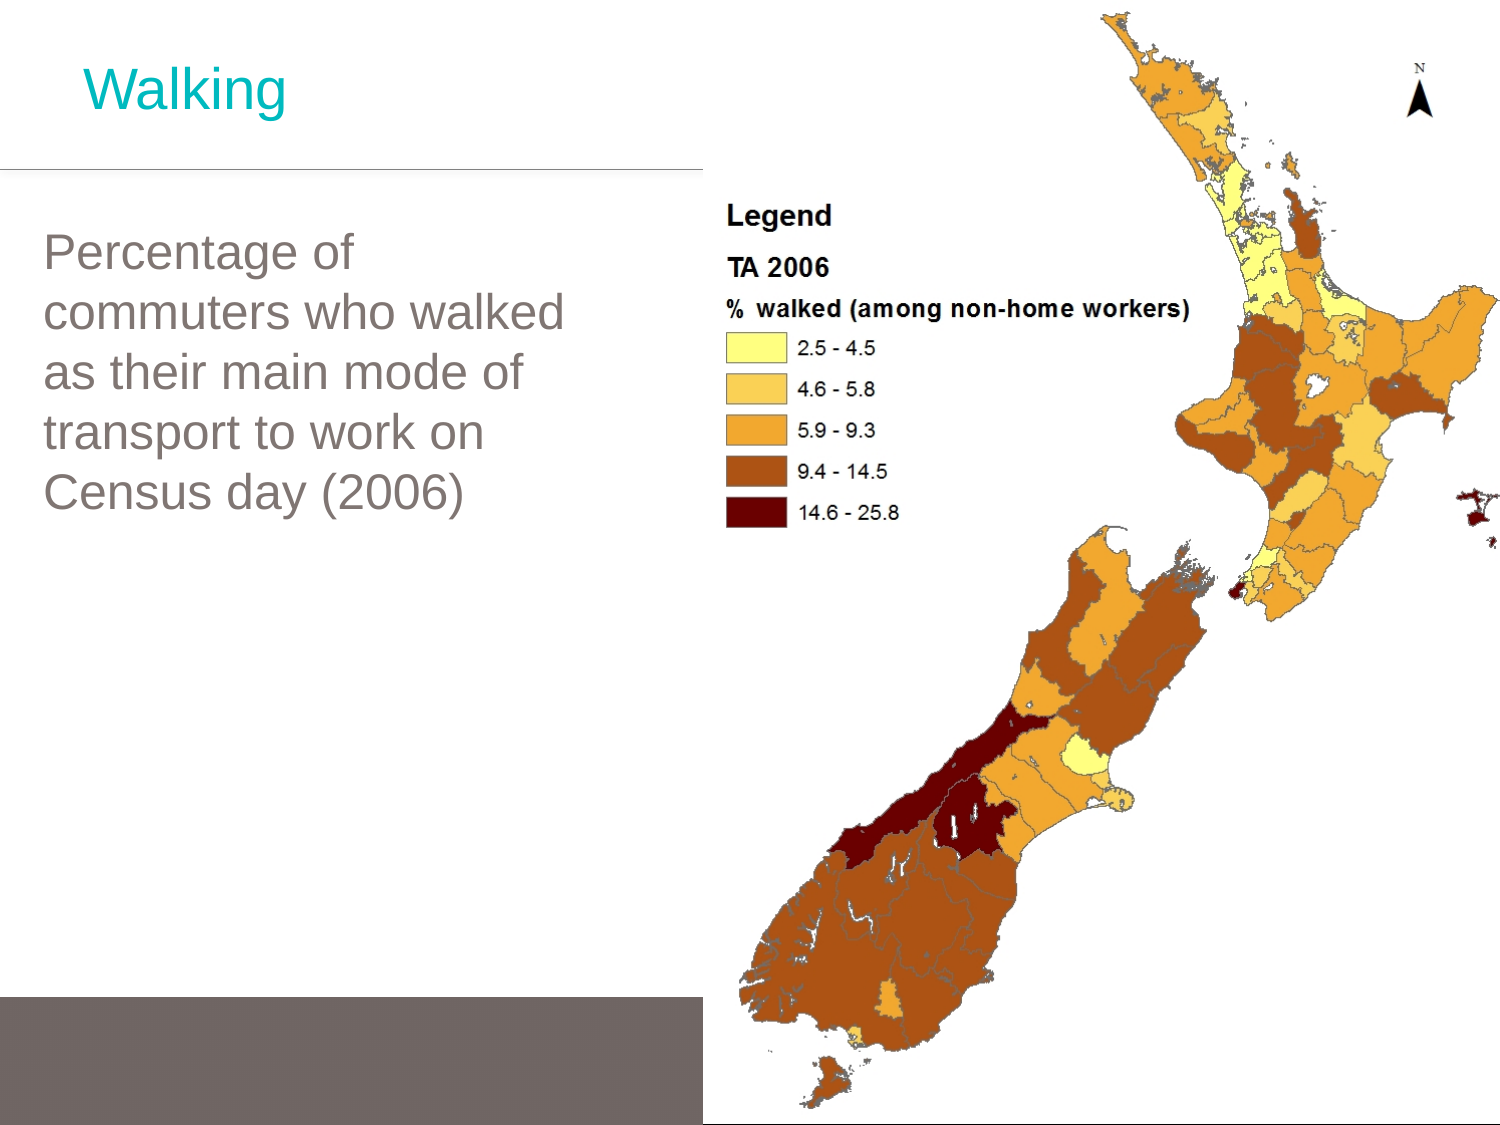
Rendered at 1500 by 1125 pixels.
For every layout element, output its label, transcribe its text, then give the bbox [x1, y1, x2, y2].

title Walking [68, 43, 698, 162]
text_box Percentage of commuters who walked as their main mode of transport to work on Census day (2006) [28, 212, 588, 527]
picture [0, 0, 1500, 1125]
